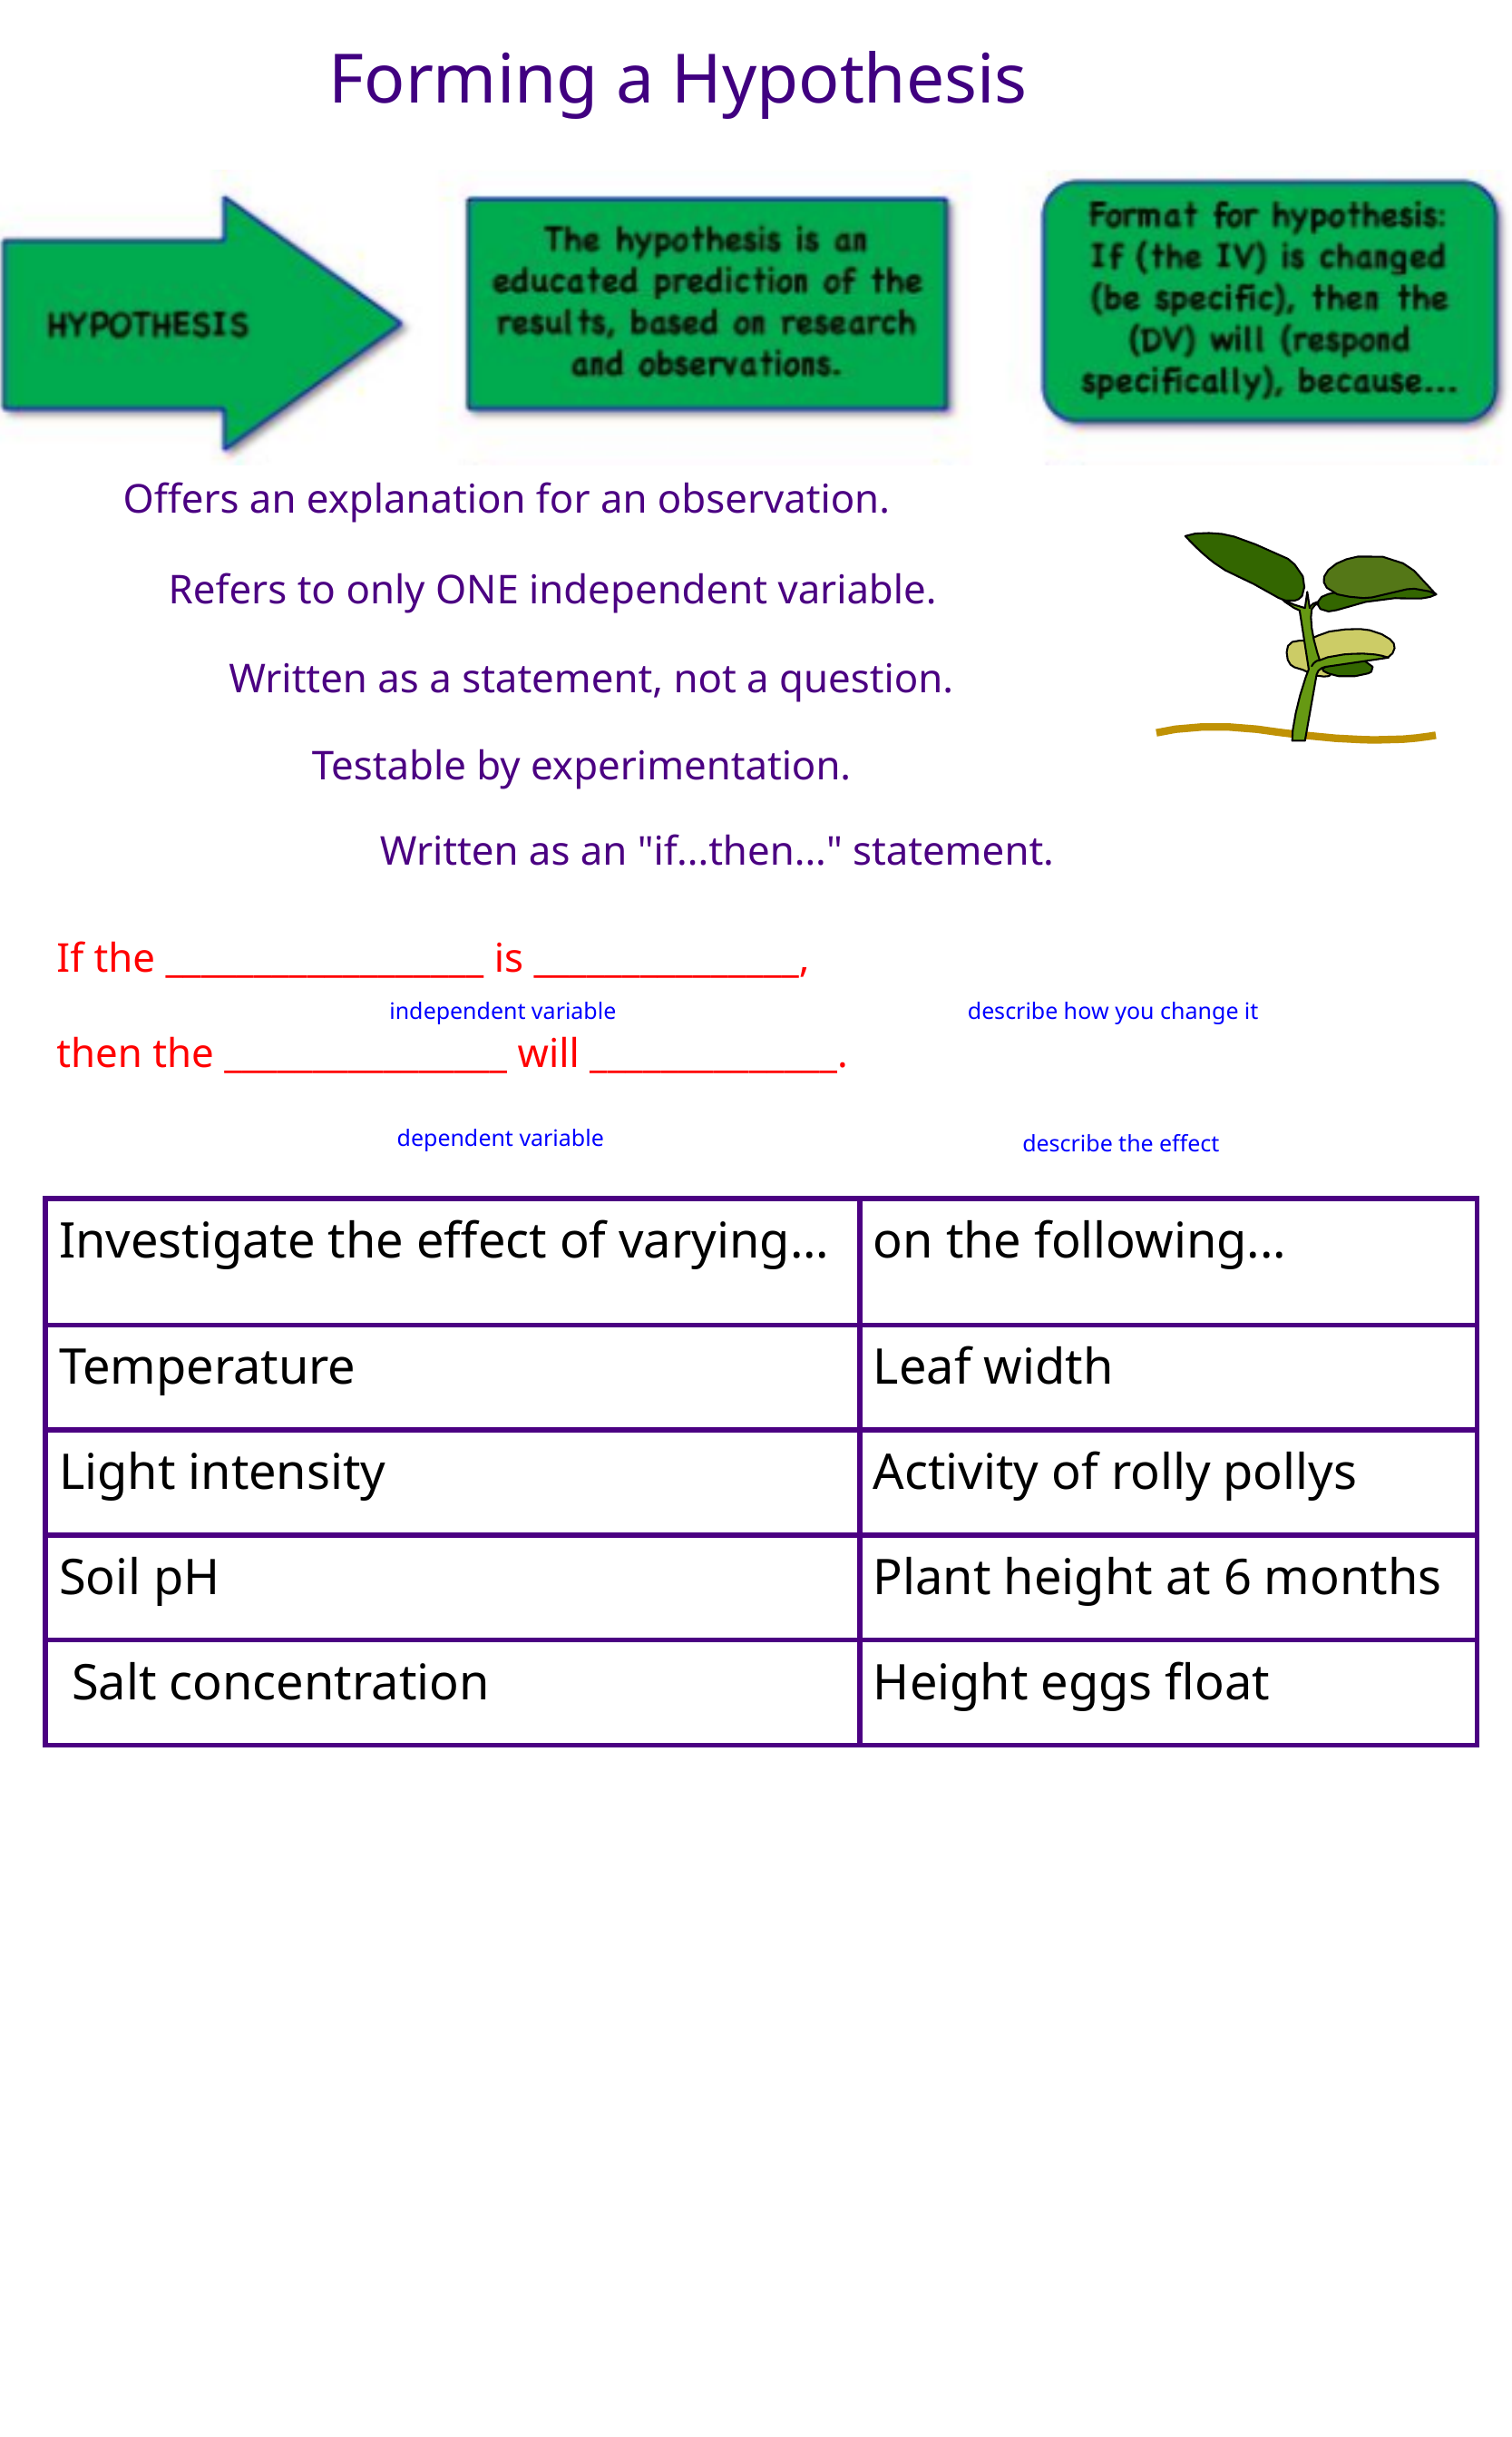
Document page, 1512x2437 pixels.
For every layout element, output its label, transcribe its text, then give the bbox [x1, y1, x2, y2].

table_cell Soil pH [48, 1538, 857, 1638]
table_cell Plant height at 6 months [863, 1538, 1475, 1638]
picture [0, 170, 1512, 465]
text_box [109, 475, 1149, 881]
table_cell Activity of rolly pollys [863, 1433, 1475, 1532]
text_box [1156, 533, 1437, 741]
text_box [43, 925, 1473, 1165]
table_header Investigate the effect of varying... [48, 1201, 857, 1323]
text_box Forming a Hypothesis [315, 28, 1291, 123]
table_cell Temperature [48, 1327, 857, 1427]
table_header on the following... [863, 1201, 1475, 1323]
table_cell Light intensity [48, 1433, 857, 1532]
table_cell Height eggs float [863, 1642, 1475, 1743]
table_cell Salt concentration [48, 1642, 857, 1743]
table_cell Leaf width [863, 1327, 1475, 1427]
